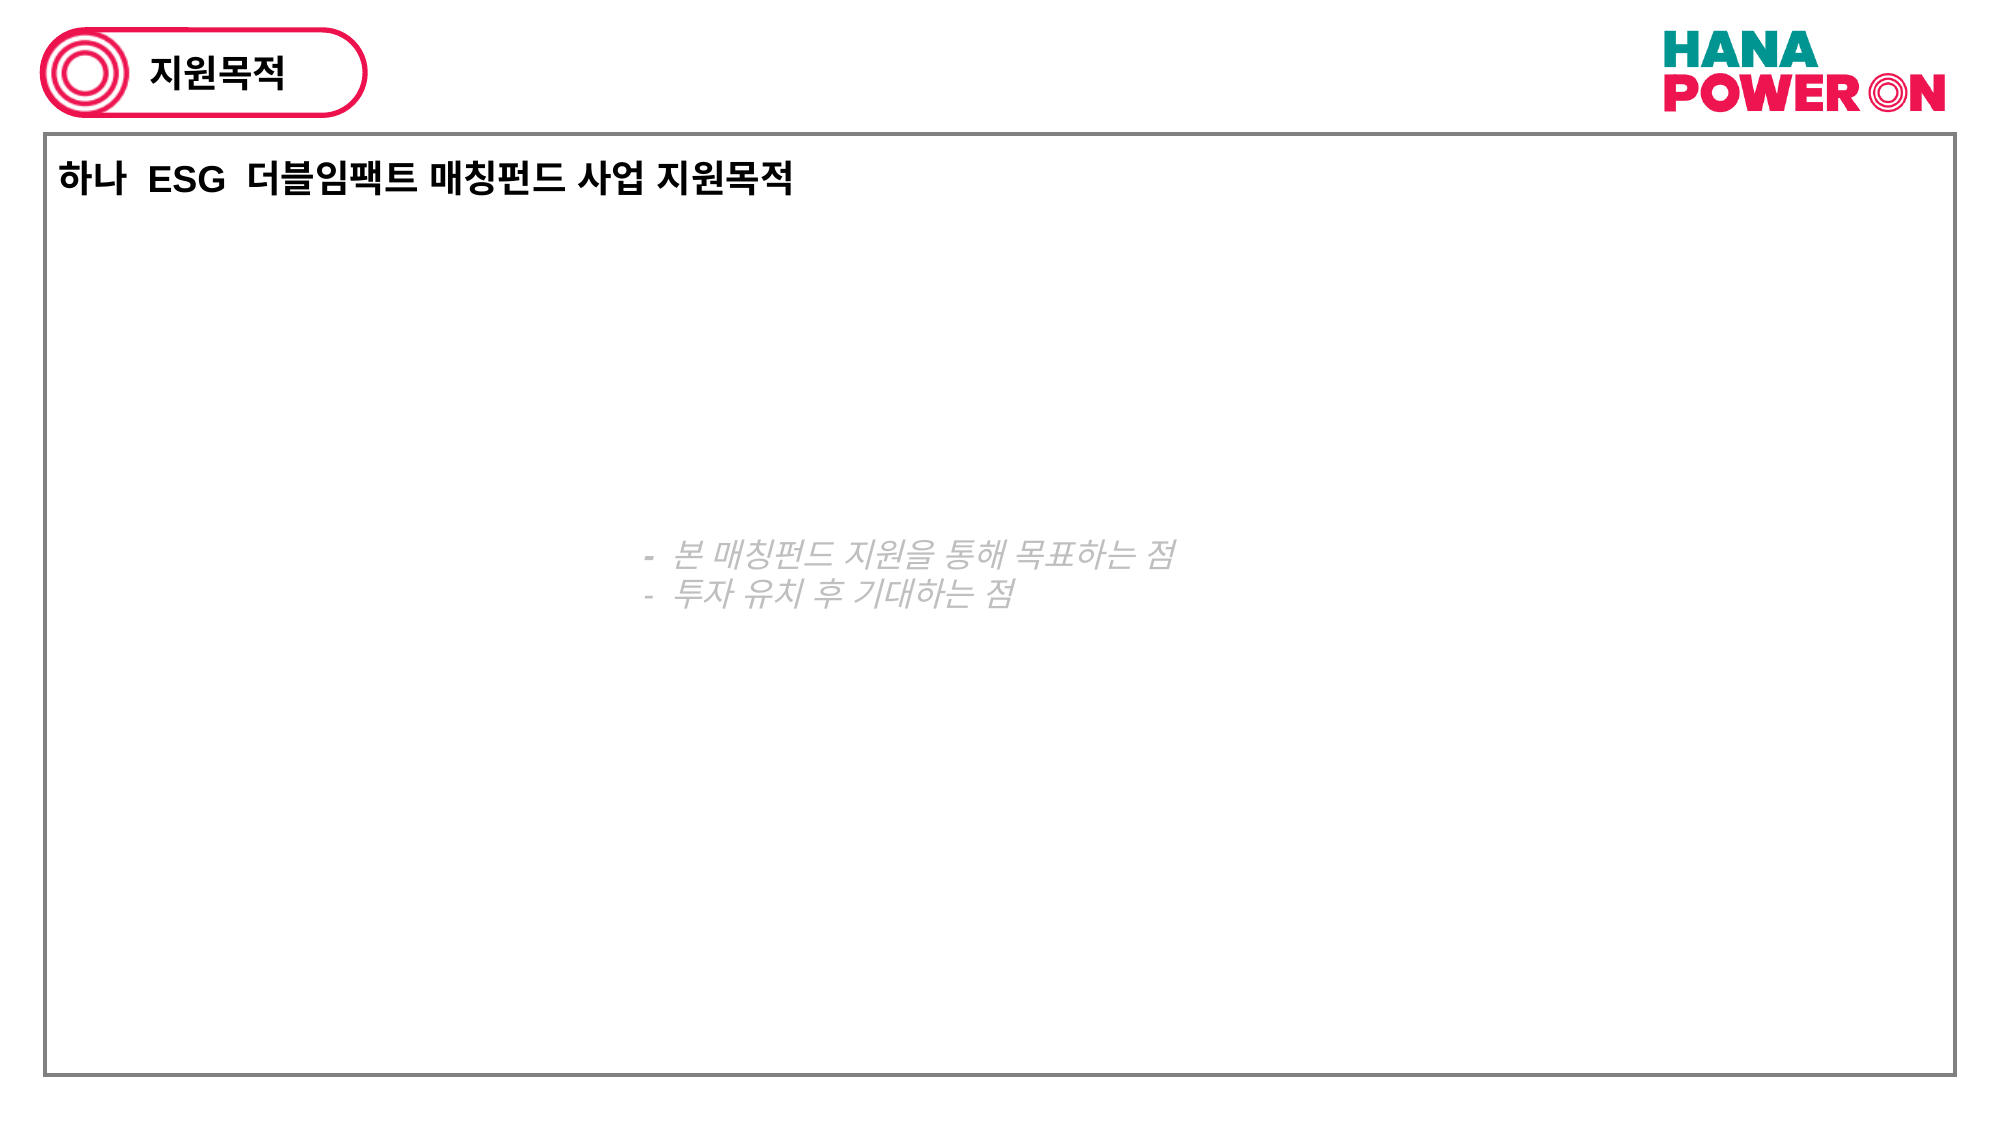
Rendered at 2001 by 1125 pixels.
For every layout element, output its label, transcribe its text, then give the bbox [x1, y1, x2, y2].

text_box - 본 매칭펀드 지원을 통해 목표하는 점 - 투자 유치 후 기대하는 점 [628, 502, 1371, 621]
picture [39, 22, 132, 126]
text_box 지원목적 [355, 42, 364, 56]
text_box 하나 ESG 더블임팩트 매칭펀드 사업 지원목적 [44, 147, 860, 208]
picture [1648, 22, 1962, 116]
text_box [41, 28, 367, 117]
text_box 지원목적 [356, 89, 364, 102]
